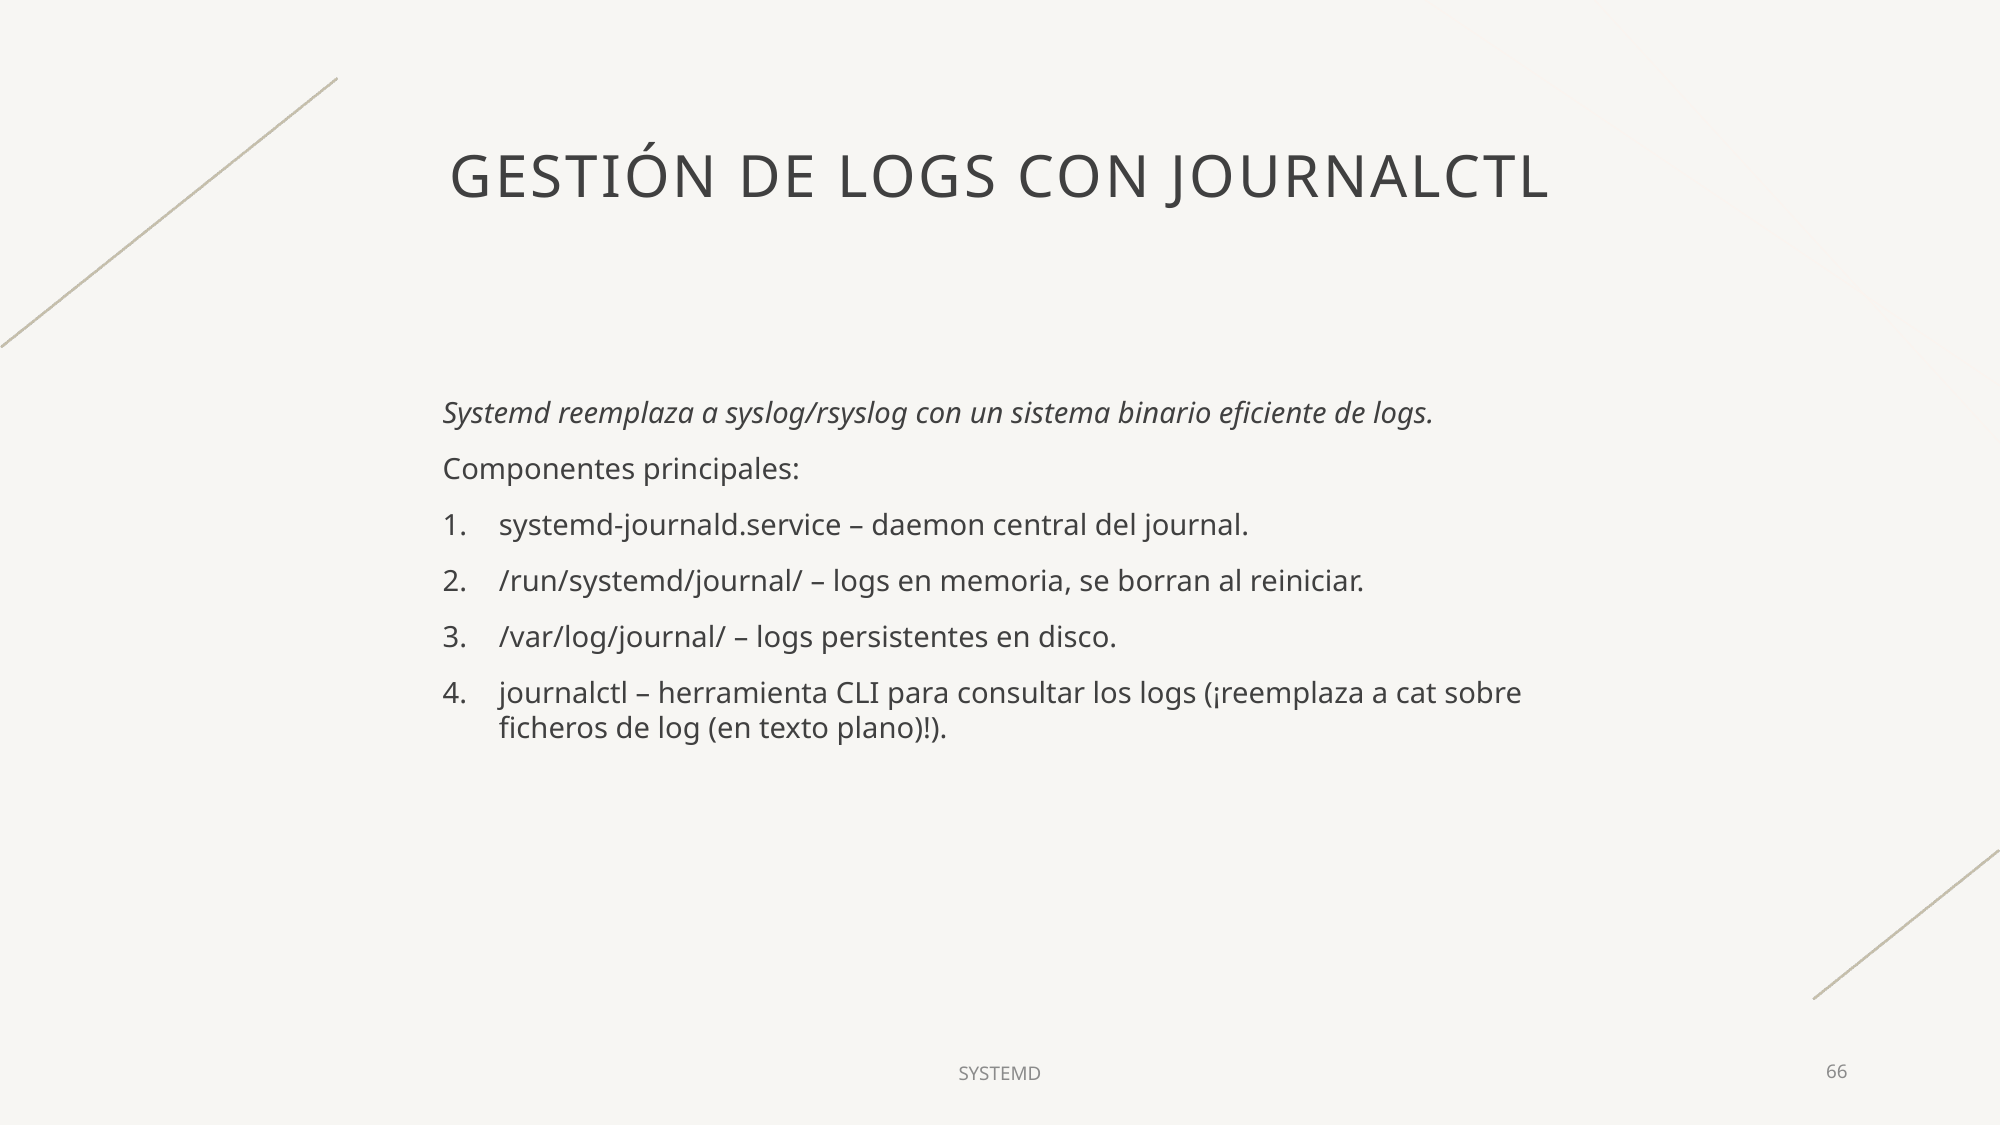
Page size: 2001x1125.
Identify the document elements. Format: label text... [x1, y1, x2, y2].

text_box Systemd reemplaza a syslog/rsyslog con un sistema binario eficiente de logs. Componentes principales: systemd-journald.service – daemon central del journal. /run/systemd/journal/ – logs en memoria, se borran al reiniciar. /var/log/journal/ – logs persistentes en disco. journalctl – herramienta CLI para consultar los logs (¡reemplaza a cat sobre ficheros de log (en texto plano)!). [427, 386, 1547, 912]
picture [1812, 849, 2000, 1000]
title GESTIÓN DE LOGS CON JOURNALCTL [427, 109, 1574, 249]
picture [0, 77, 338, 348]
footer SYSTEMD [662, 1042, 1338, 1103]
slide_number 66 [1412, 1042, 1863, 1103]
